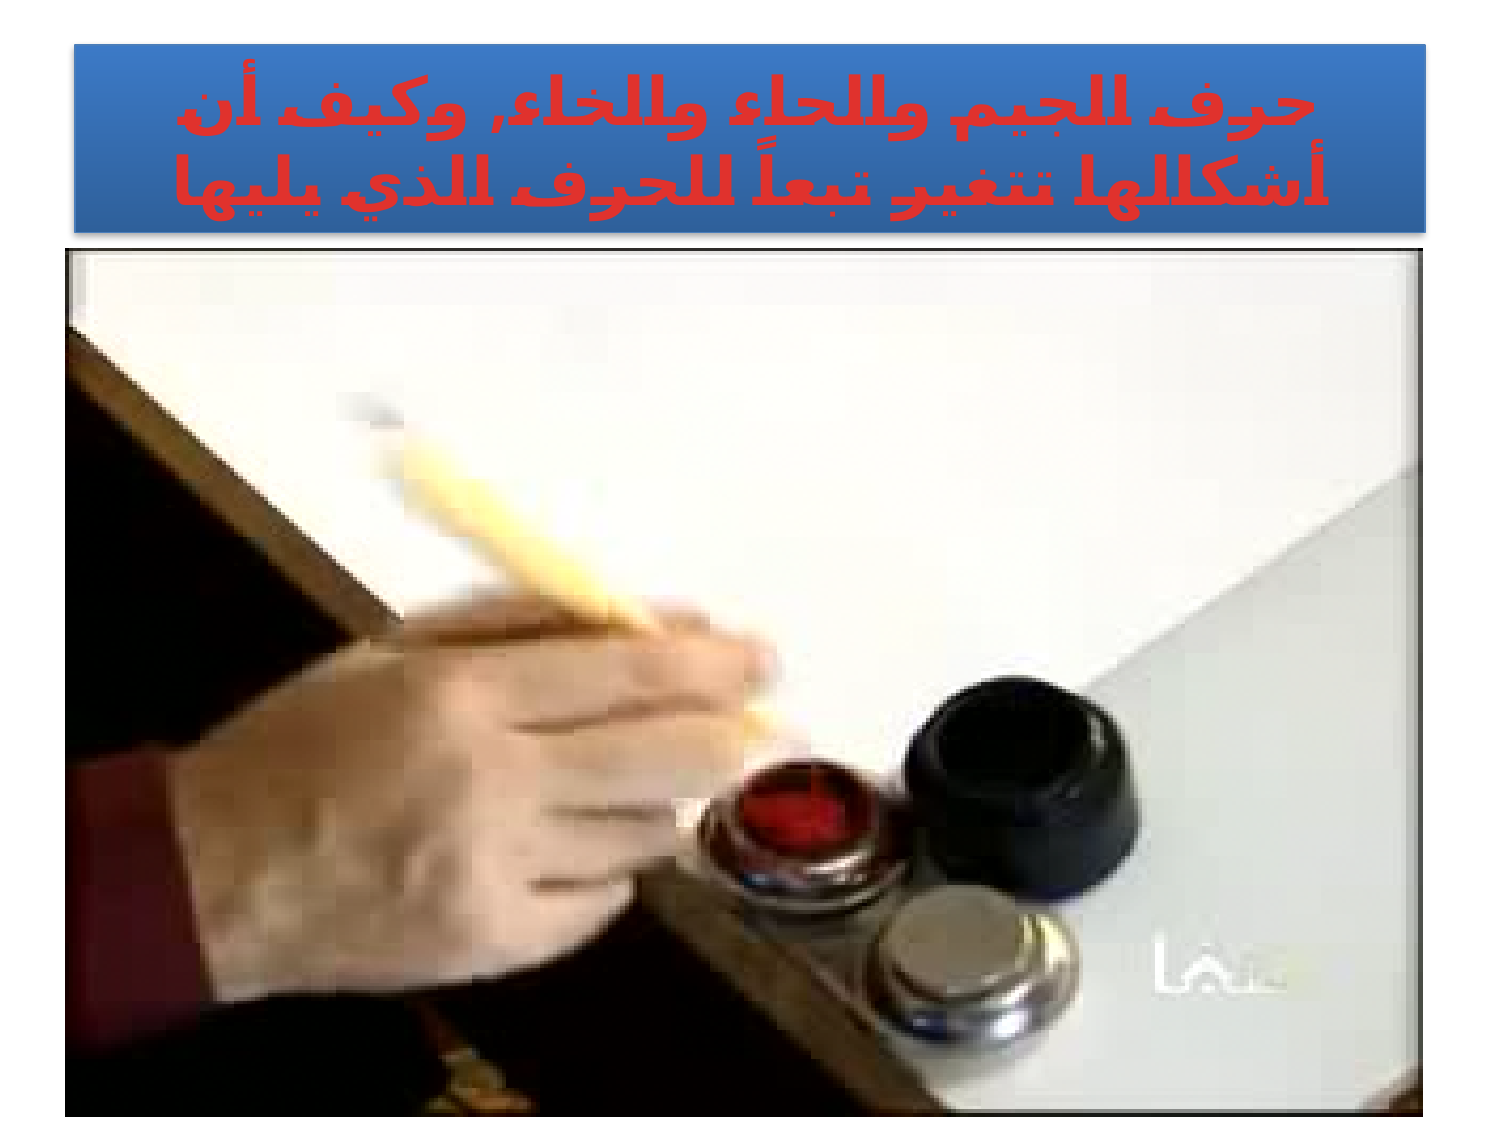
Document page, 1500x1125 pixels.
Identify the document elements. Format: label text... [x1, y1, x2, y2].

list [64, 247, 1424, 1118]
title حرف الجيم والحاء والخاء, وكيف أن أشكالها تتغير تبعاً للحرف الذي يليها [74, 44, 1426, 233]
